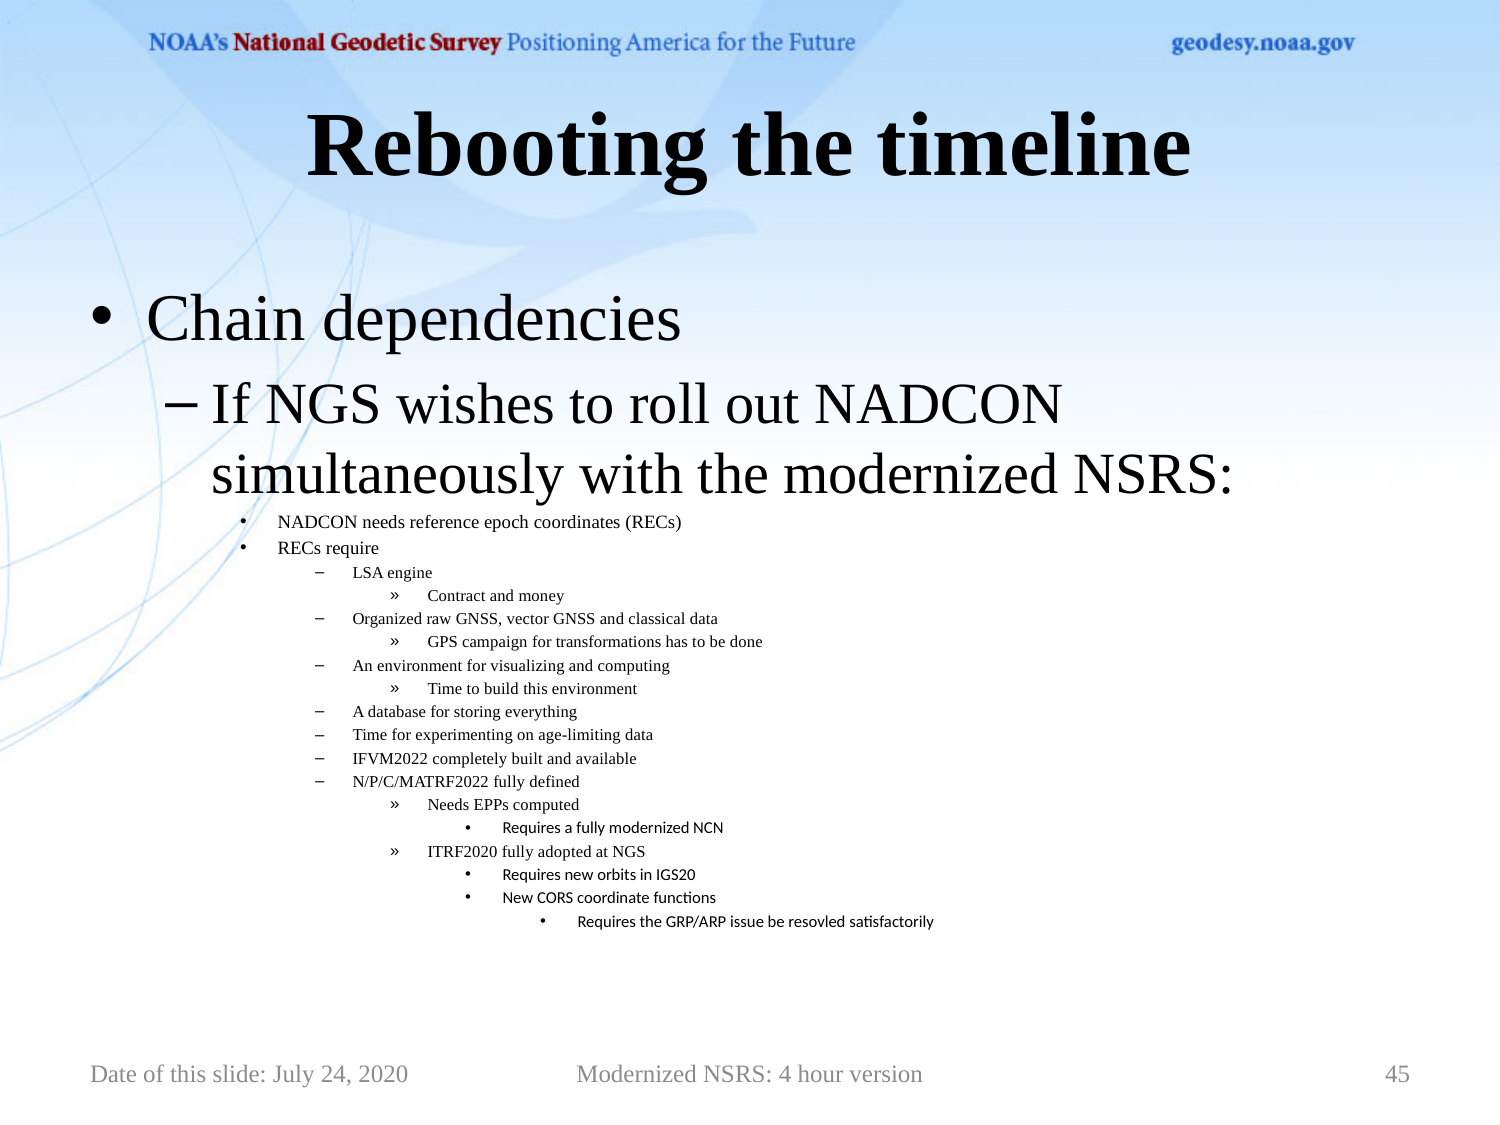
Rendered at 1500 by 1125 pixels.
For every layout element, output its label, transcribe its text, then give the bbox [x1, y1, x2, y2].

picture [0, 0, 1500, 1125]
list Chain dependencies If NGS wishes to roll out NADCON simultaneously with the modernized NSRS: NADCON needs reference epoch coordinates (RECs) RECs require LSA engine Contract and money Organized raw GNSS, vector GNSS and classical data GPS campaign for transformations has to be done An environment for visualizing and computing Time to build this environment A database for storing everything Time for experimenting on age-limiting data IFVM2022 completely built and available N/P/C/MATRF2022 fully defined Needs EPPs computed Requires a fully modernized NCN ITRF2020 fully adopted at NGS Requires new orbits in IGS20 New CORS coordinate functions Requires the GRP/ARP issue be resovled satisfactorily [75, 266, 1425, 1009]
footer Modernized NSRS: 4 hour version [512, 1042, 988, 1103]
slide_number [75, 1042, 425, 1103]
slide_number 45 [1074, 1042, 1425, 1103]
title Rebooting the timeline [75, 45, 1425, 233]
